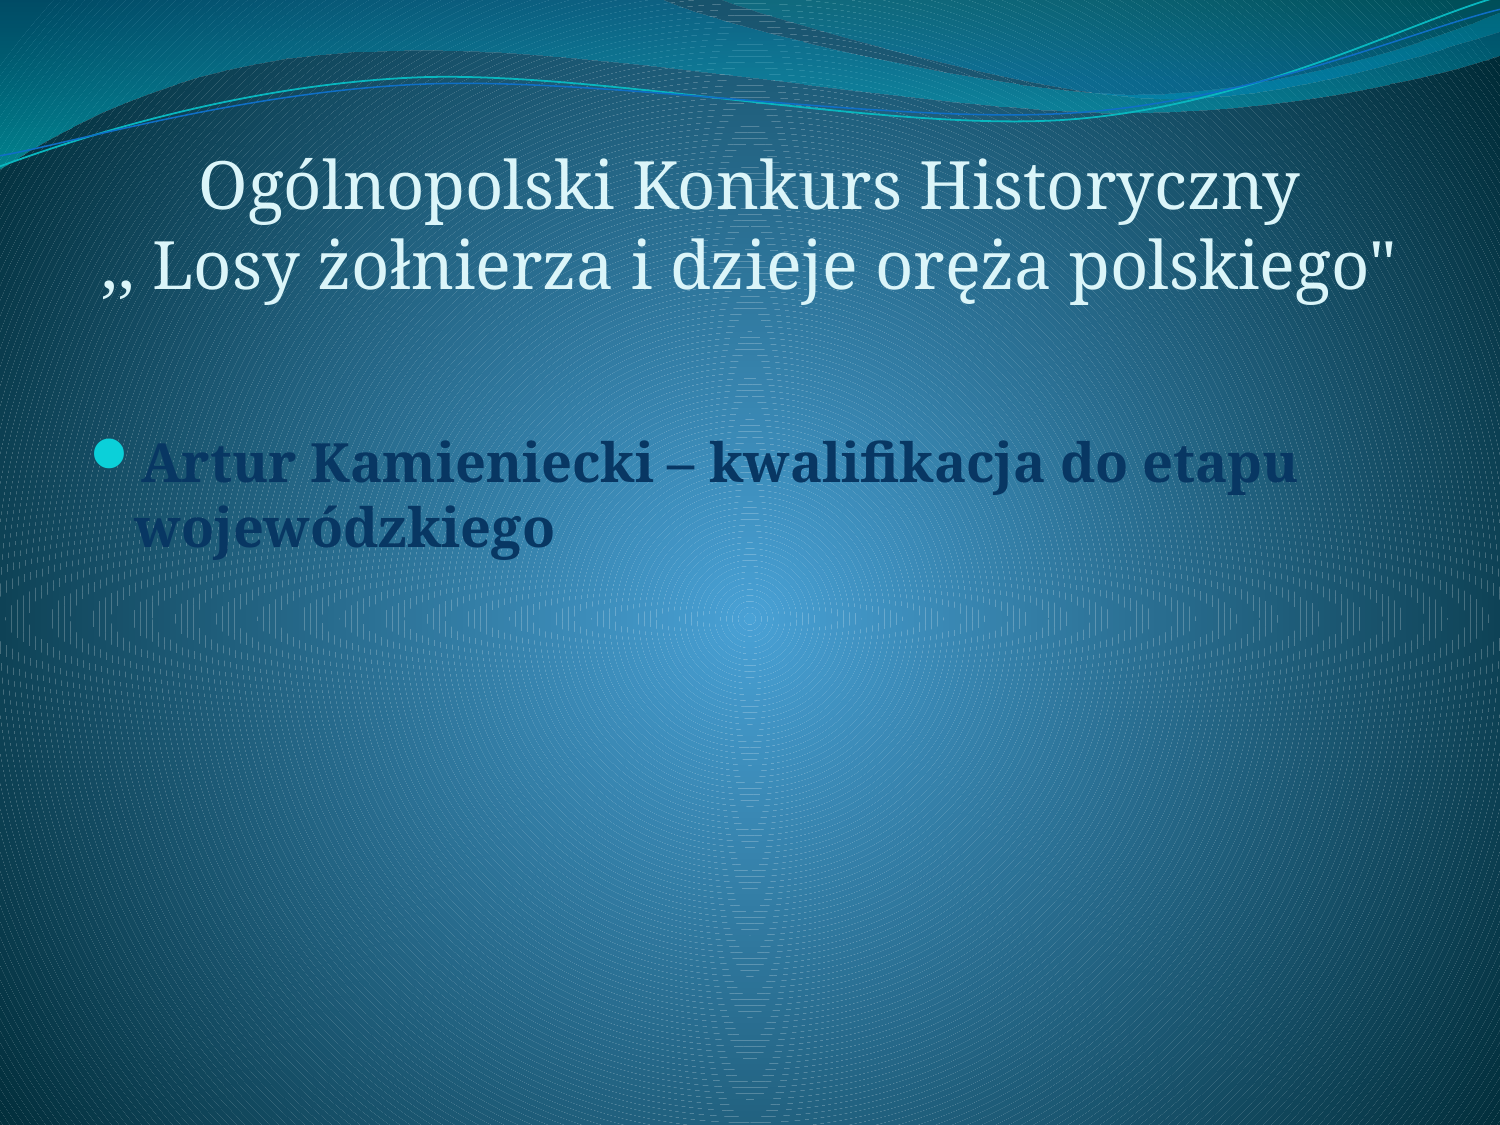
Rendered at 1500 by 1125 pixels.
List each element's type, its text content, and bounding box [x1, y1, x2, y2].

title Ogólnopolski Konkurs Historyczny ,, Losy żołnierza i dzieje oręża polskiego" [75, 115, 1425, 303]
list Artur Kamieniecki – kwalifikacja do etapu wojewódzkiego [75, 420, 1425, 1038]
